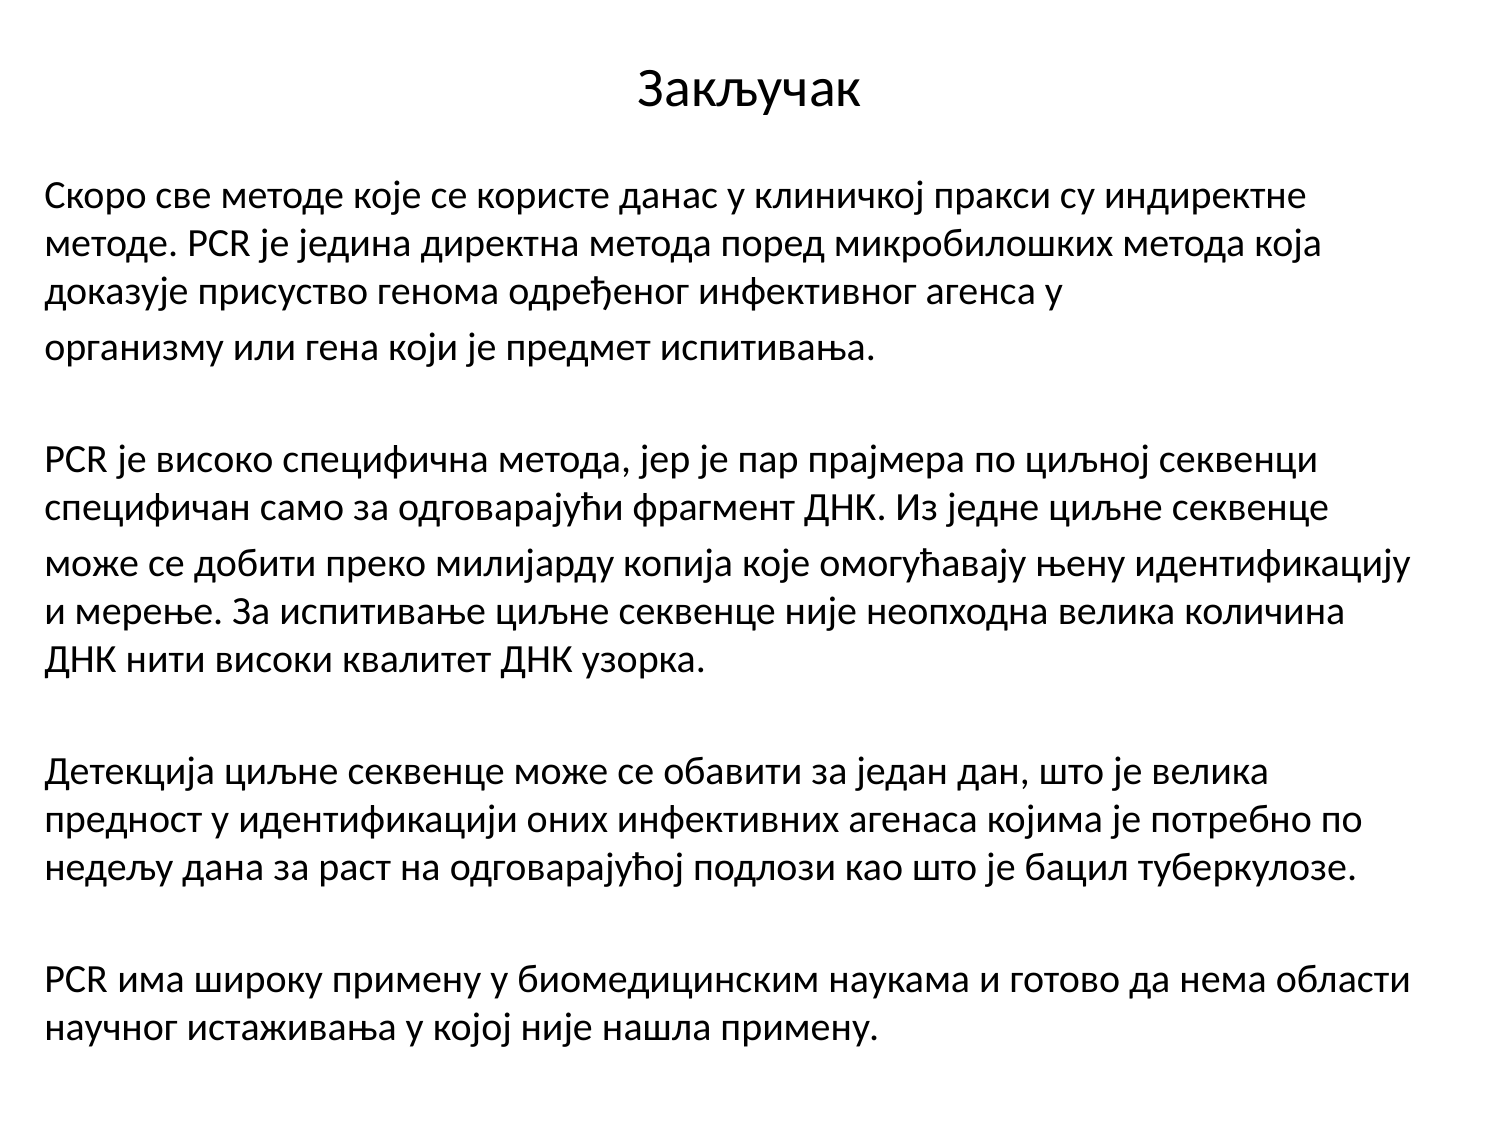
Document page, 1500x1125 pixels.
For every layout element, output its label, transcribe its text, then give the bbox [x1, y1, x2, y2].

title Закључак [112, 42, 1388, 126]
subtitle Скоро све методе које се користе данас у клиничкој пракси су индиректне методе. PCR је једина директна метода поред микробилошких метода која доказује присуство генома одређеног инфективног агенса у организму или гена који је предмет испитивања. PCR је високо специфична метода, јер је пар прајмера по циљној секвенци специфичан само за одговарајући фрагмент ДНК. Из једне циљне секвенце може се добити преко милијарду копија које омогућавају њену идентификацију и мерење. За испитивање циљне секвенце није неопходна велика количина ДНК нити високи квалитет ДНК узорка. Детекција циљне секвенце може се обавити за један дан, што је велика предност у идентификацији оних инфективних агенаса којима је потребно по недељу дана за раст на одговарајућој подлози као што је бацил туберкулозе. PCR има широку примену у биомедицинским наукама и готово да нема области научног истаживања у којој није нашла примену. [29, 160, 1436, 1059]
